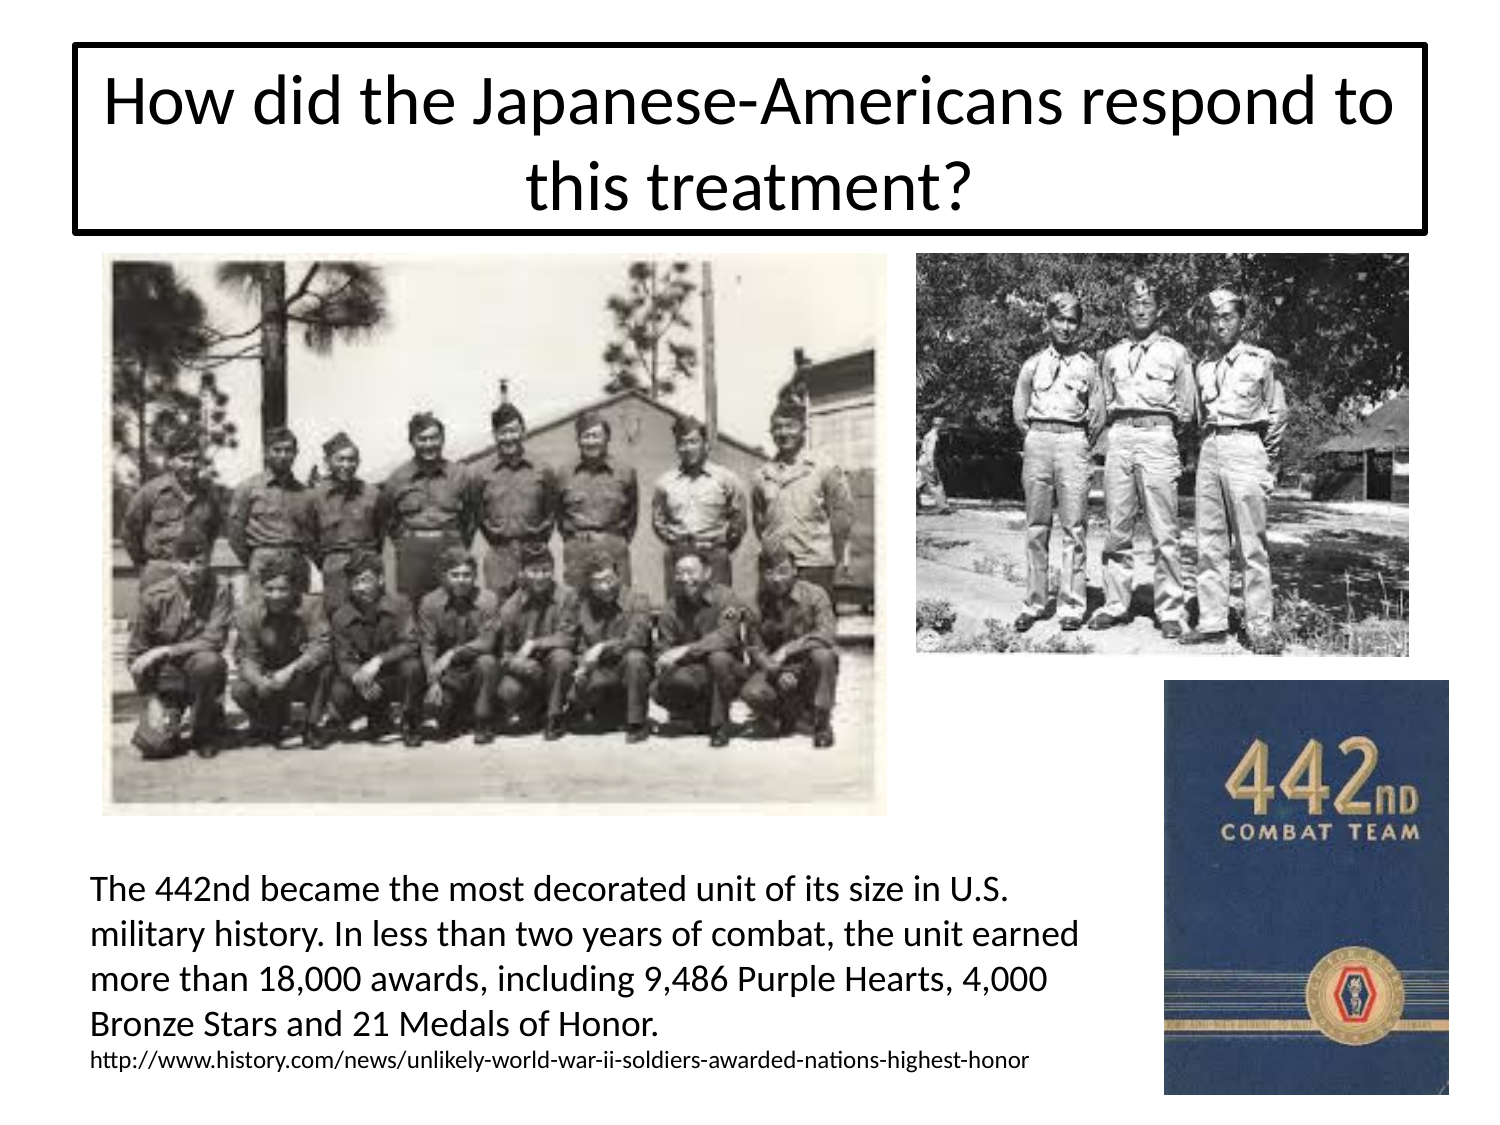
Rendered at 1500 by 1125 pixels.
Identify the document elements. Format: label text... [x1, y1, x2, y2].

picture [915, 253, 1410, 658]
title How did the Japanese-Americans respond to this treatment? [75, 45, 1425, 233]
picture [101, 253, 888, 817]
text_box The 442nd became the most decorated unit of its size in U.S. military history. In less than two years of combat, the unit earned more than 18,000 awards, including 9,486 Purple Hearts, 4,000 Bronze Stars and 21 Medals of Honor. http://www.history.com/news/unlikely-world-war-ii-soldiers-awarded-nations-highest-honor [74, 856, 1137, 1081]
picture [1163, 680, 1449, 1096]
